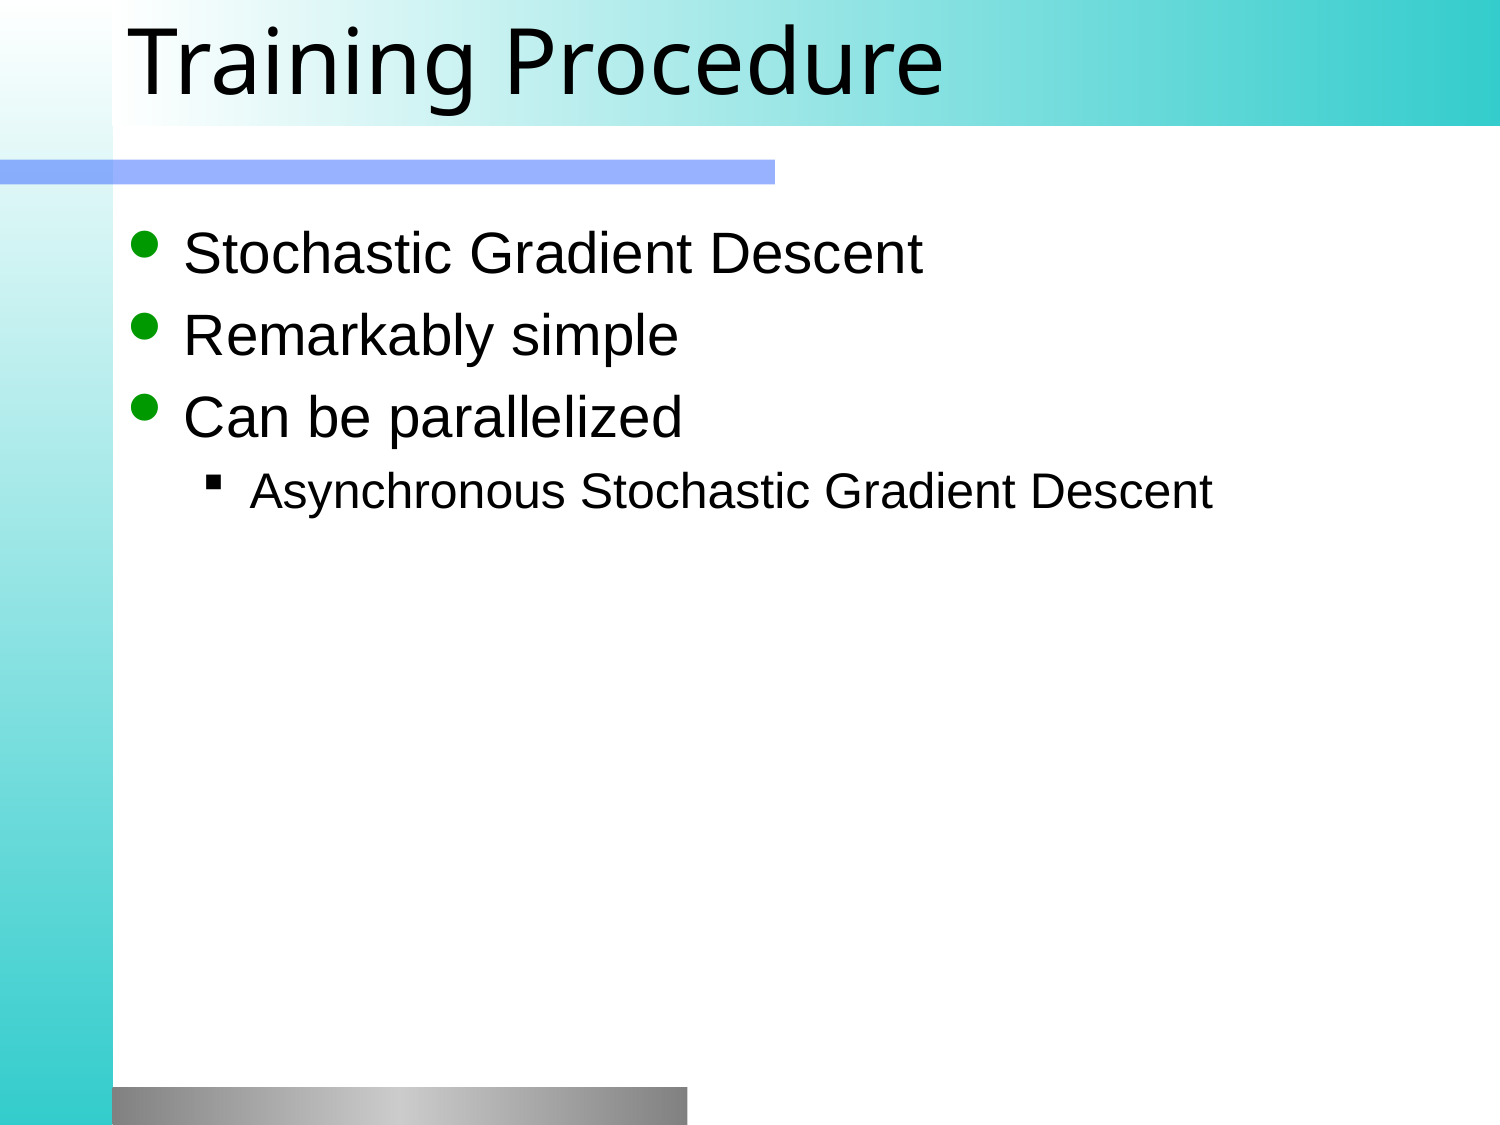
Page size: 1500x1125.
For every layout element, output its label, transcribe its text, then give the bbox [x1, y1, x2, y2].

title Training Procedure [112, 0, 1500, 121]
list Stochastic Gradient Descent Remarkably simple Can be parallelized Asynchronous Stochastic Gradient Descent [112, 207, 1388, 1073]
